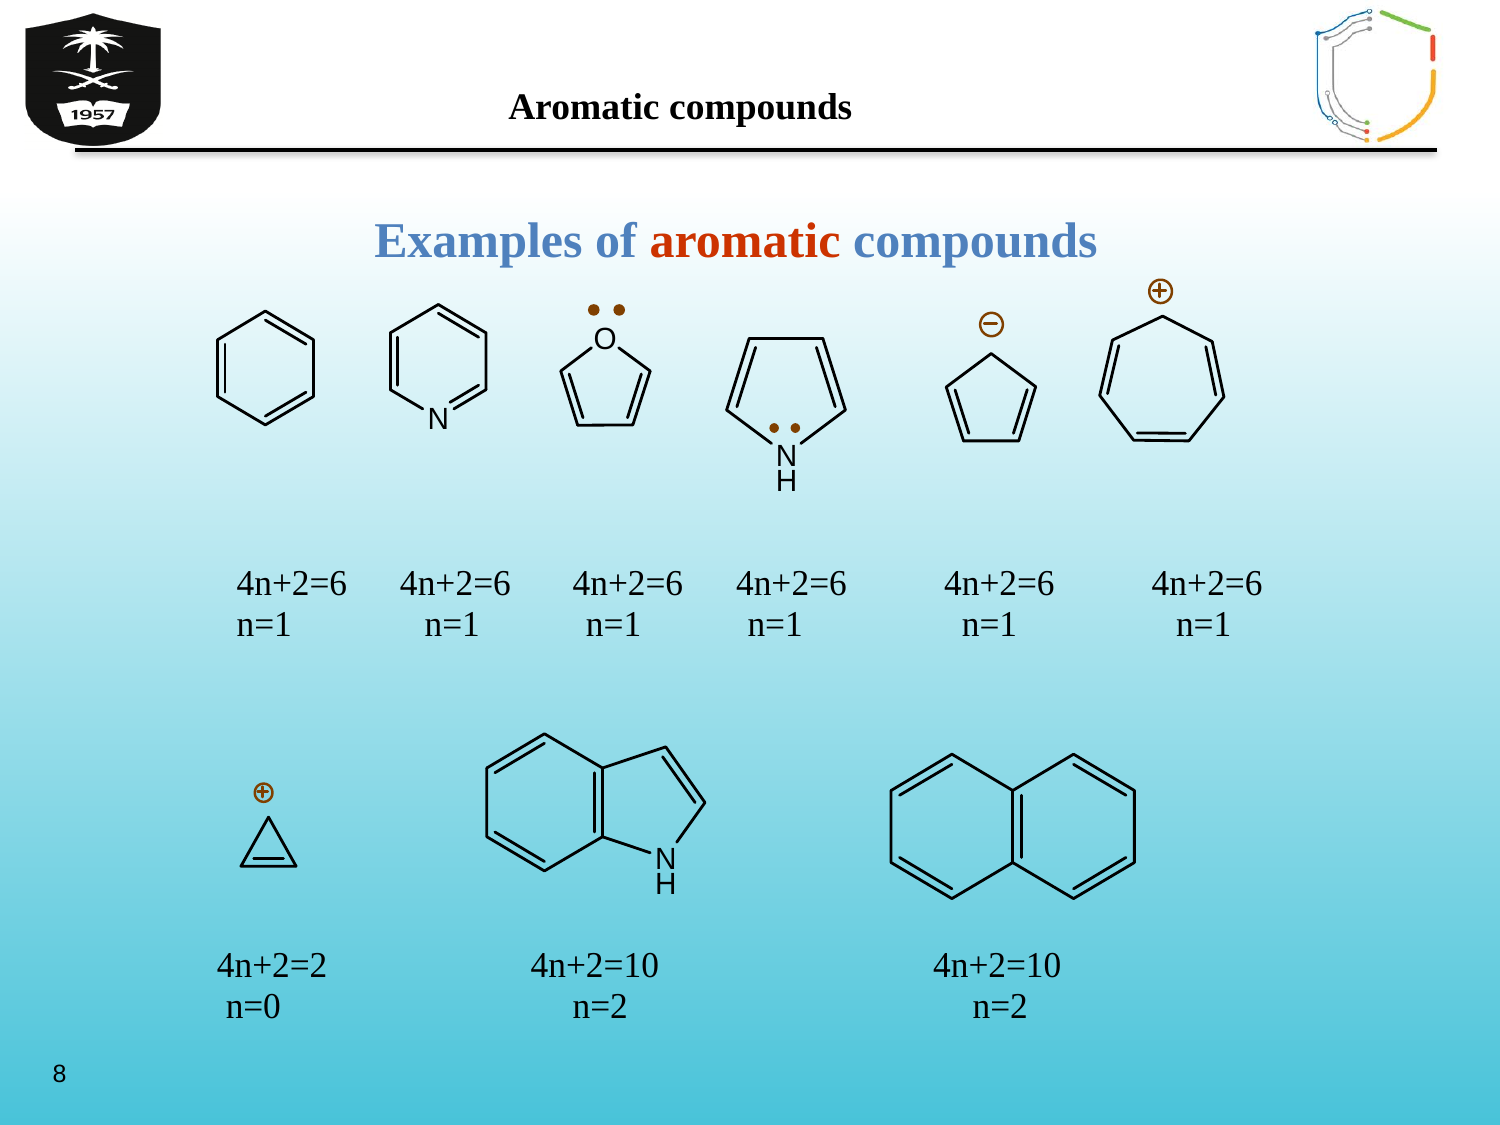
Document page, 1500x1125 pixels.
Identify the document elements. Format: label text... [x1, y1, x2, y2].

text_box 8 [37, 1050, 82, 1095]
text_box Examples of aromatic compounds [359, 199, 1113, 273]
picture [1287, 0, 1463, 165]
text_box Aromatic compounds [493, 74, 868, 135]
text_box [212, 274, 1263, 1027]
picture [24, 12, 163, 151]
